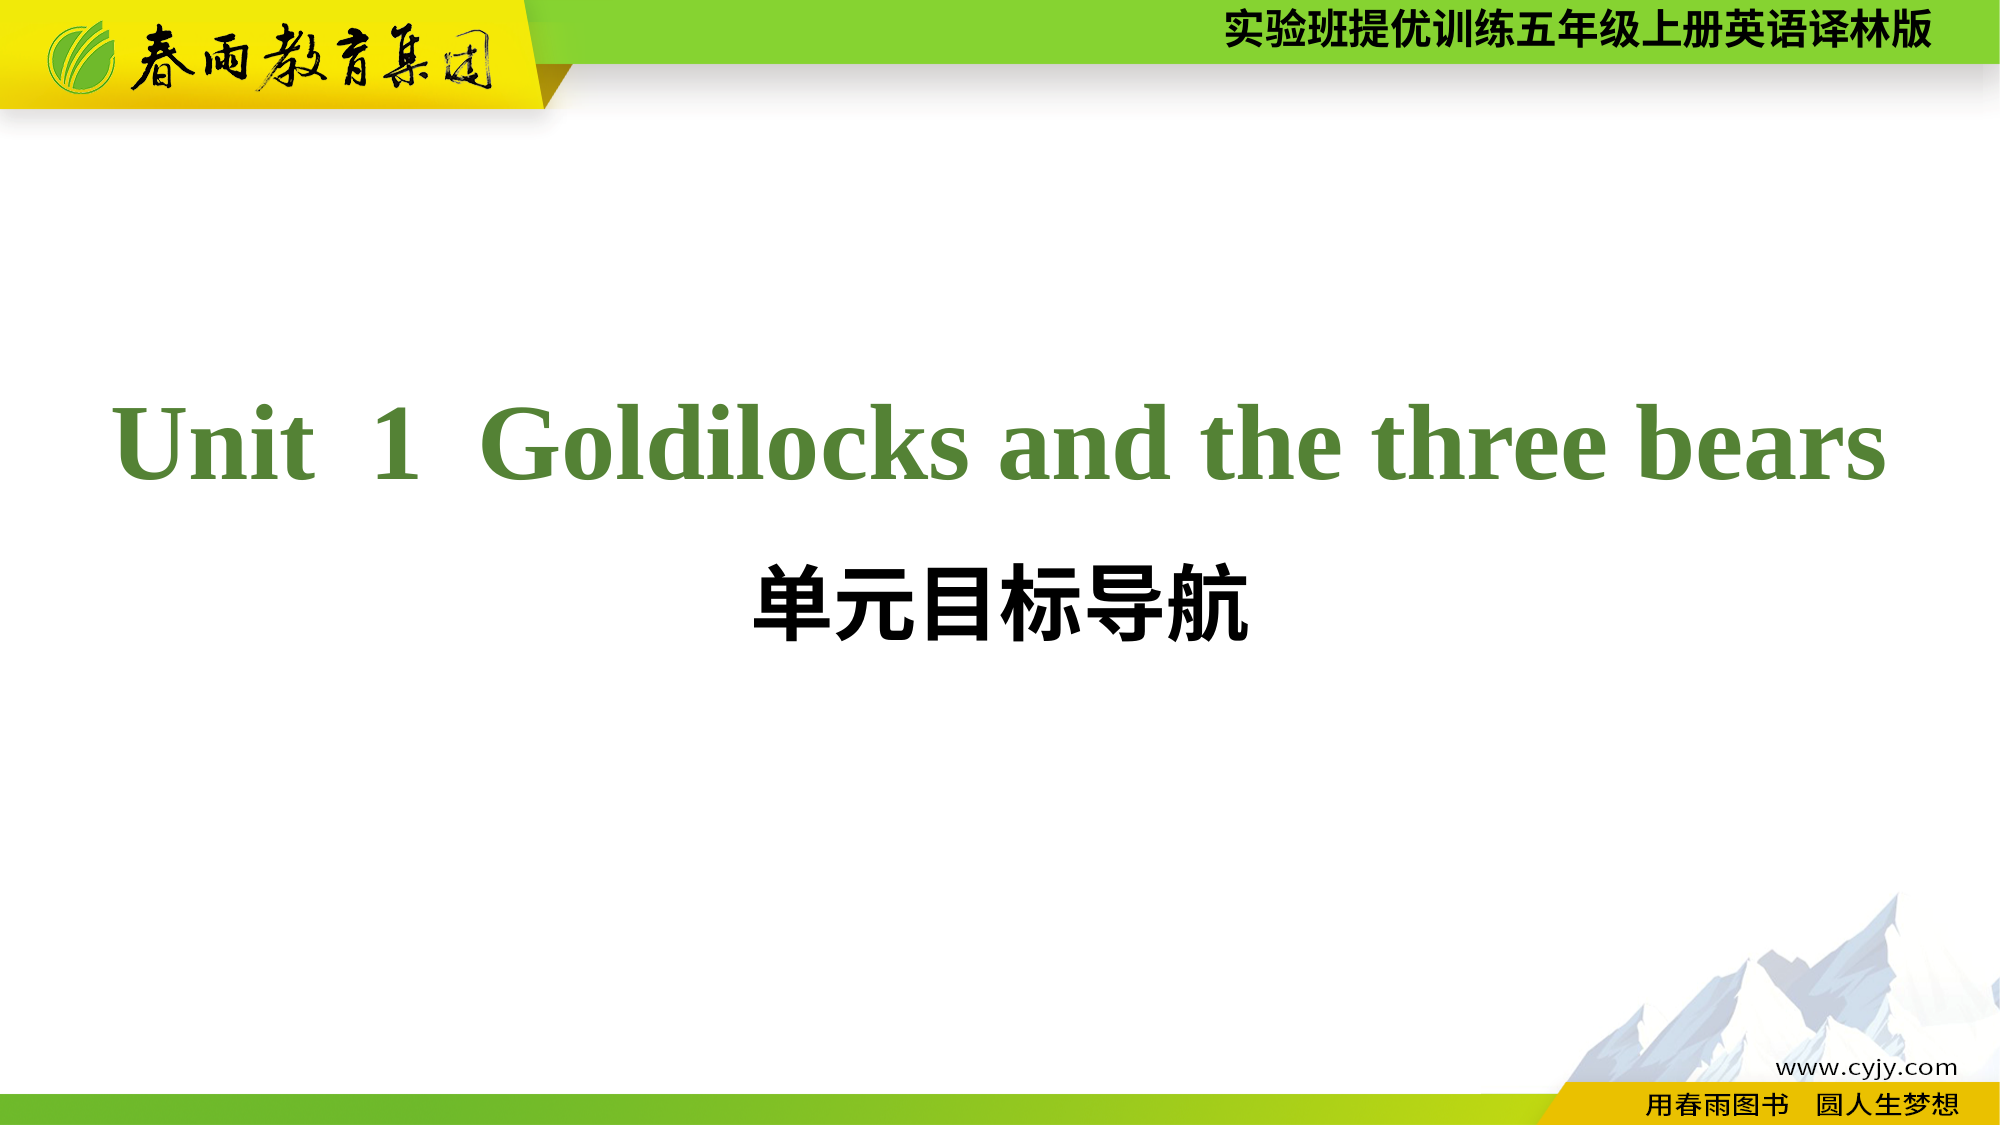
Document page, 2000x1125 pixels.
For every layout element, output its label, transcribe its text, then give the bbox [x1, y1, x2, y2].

picture [0, 659, 2000, 1125]
text_box Unit 1 Goldilocks and the three bears 单元目标导航 [0, 298, 2000, 659]
picture [0, 0, 2000, 298]
